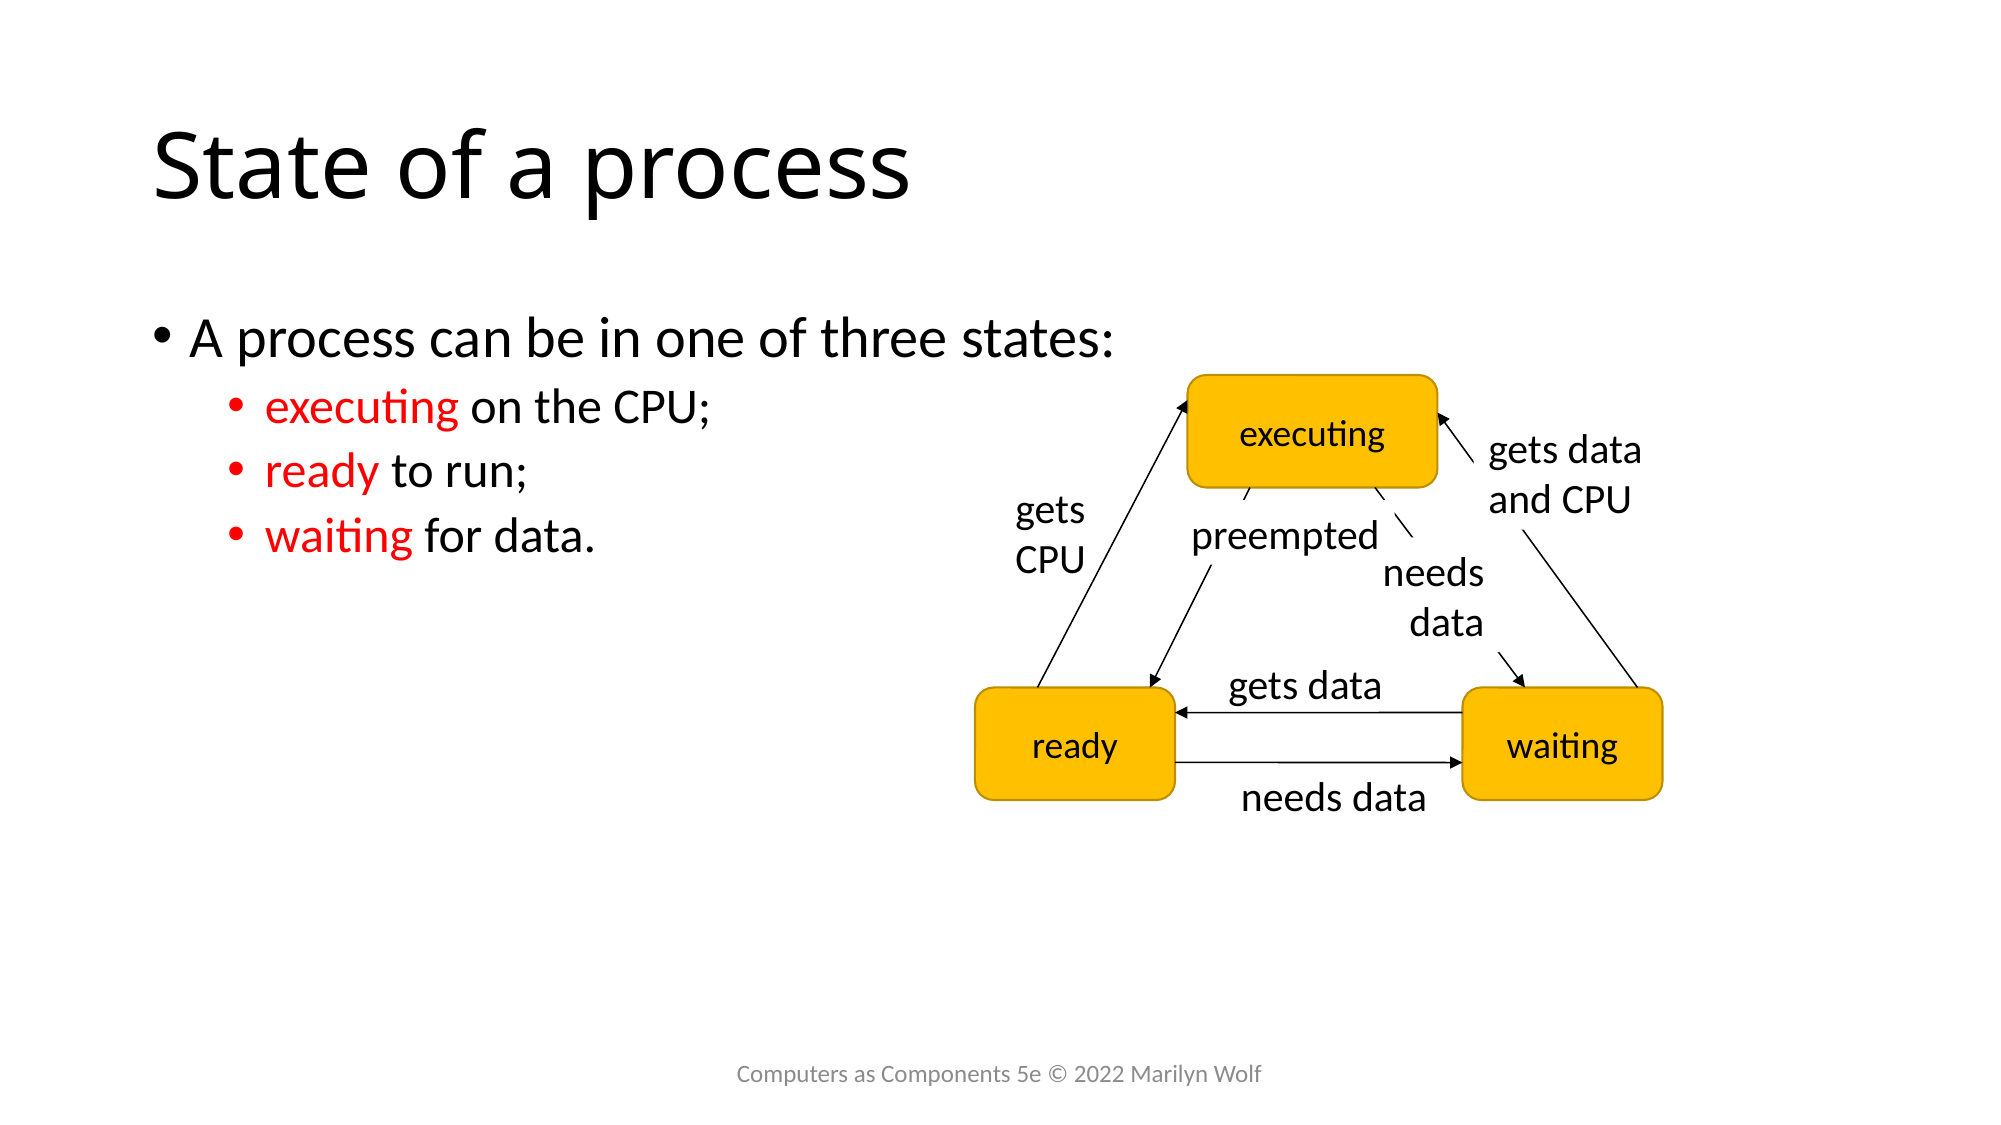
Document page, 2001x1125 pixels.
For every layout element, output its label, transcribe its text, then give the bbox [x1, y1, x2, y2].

text_box waiting [1461, 686, 1664, 802]
text_box [1498, 653, 1525, 688]
text_box [1437, 412, 1473, 462]
title State of a process [137, 59, 1863, 278]
text_box gets CPU [1000, 474, 1101, 590]
text_box executing [1186, 373, 1439, 489]
text_box [1101, 399, 1188, 566]
list A process can be in one of three states: executing on the CPU; ready to run; waiting for data. [137, 299, 1863, 1014]
text_box preempted [1176, 500, 1395, 565]
text_box [1443, 756, 1463, 769]
text_box gets data [1213, 650, 1398, 715]
text_box gets data and CPU [1473, 414, 1658, 530]
text_box needs data [1367, 537, 1500, 653]
text_box [1149, 565, 1212, 688]
text_box [1174, 706, 1213, 719]
text_box ready [973, 686, 1177, 802]
text_box needs data [1226, 762, 1443, 828]
footer Computers as Components 5e © 2022 Marilyn Wolf [662, 1042, 1338, 1103]
